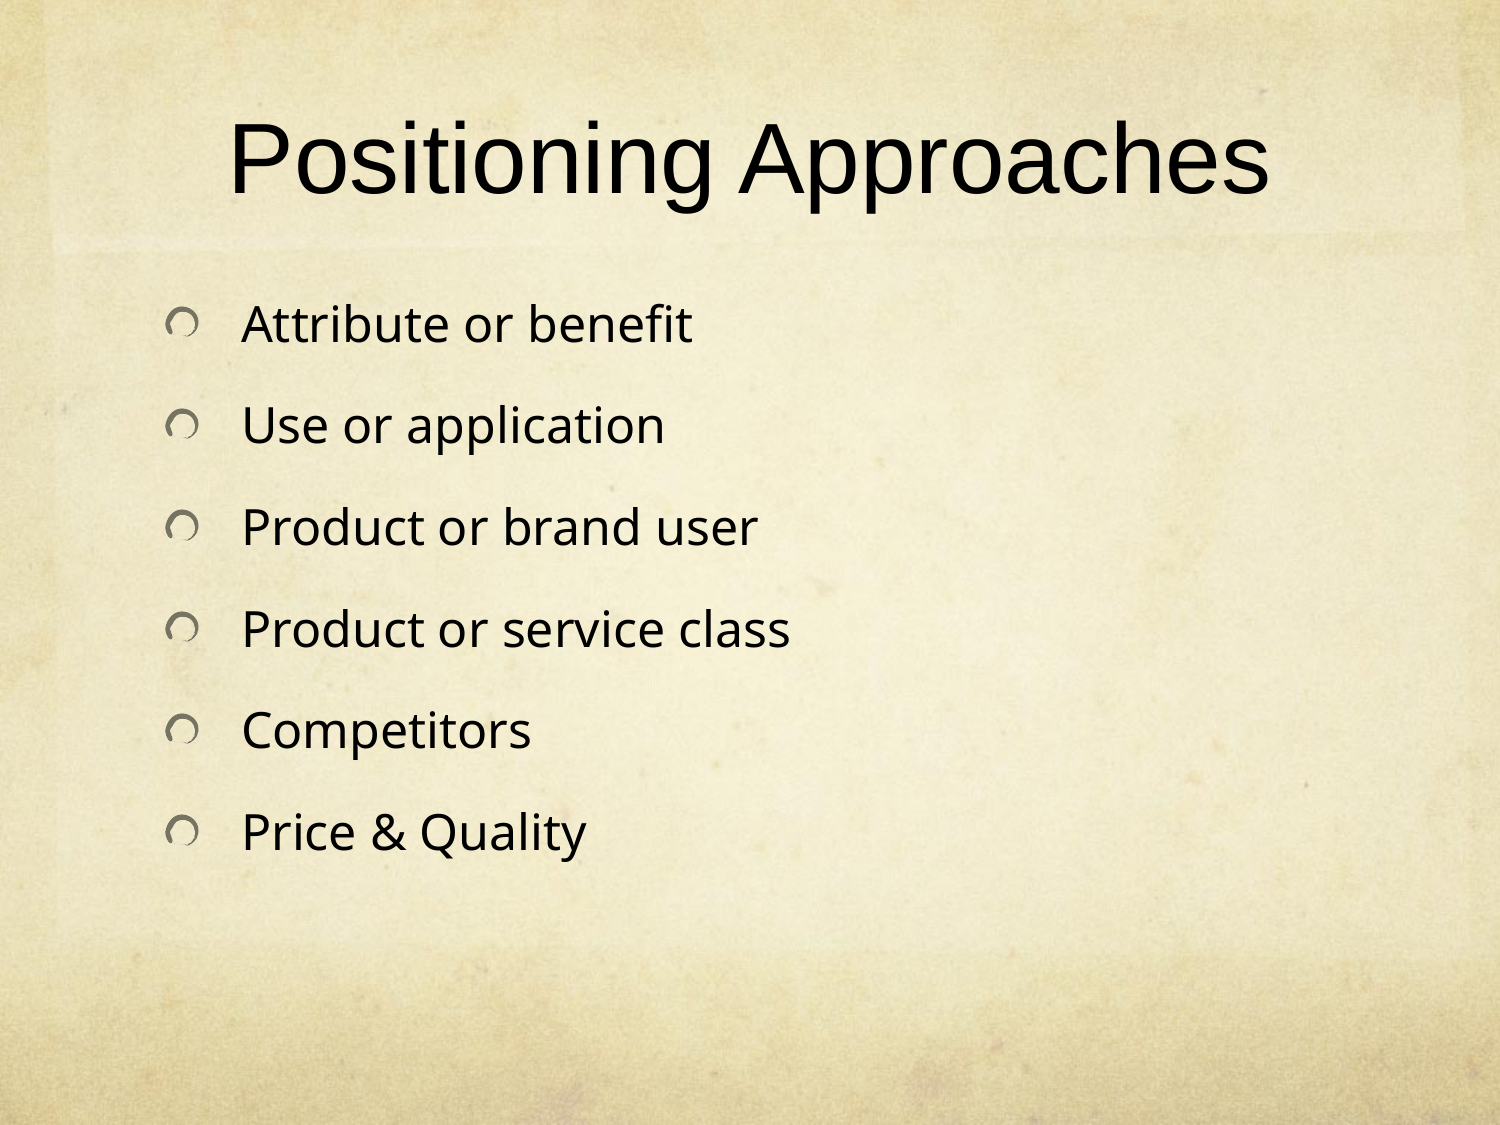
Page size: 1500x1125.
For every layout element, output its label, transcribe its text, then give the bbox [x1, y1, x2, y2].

title Positioning Approaches [150, 82, 1350, 225]
list Attribute or benefit Use or application Product or brand user Product or service class Competitors Price & Quality [150, 284, 1350, 950]
picture [0, 0, 1500, 1125]
